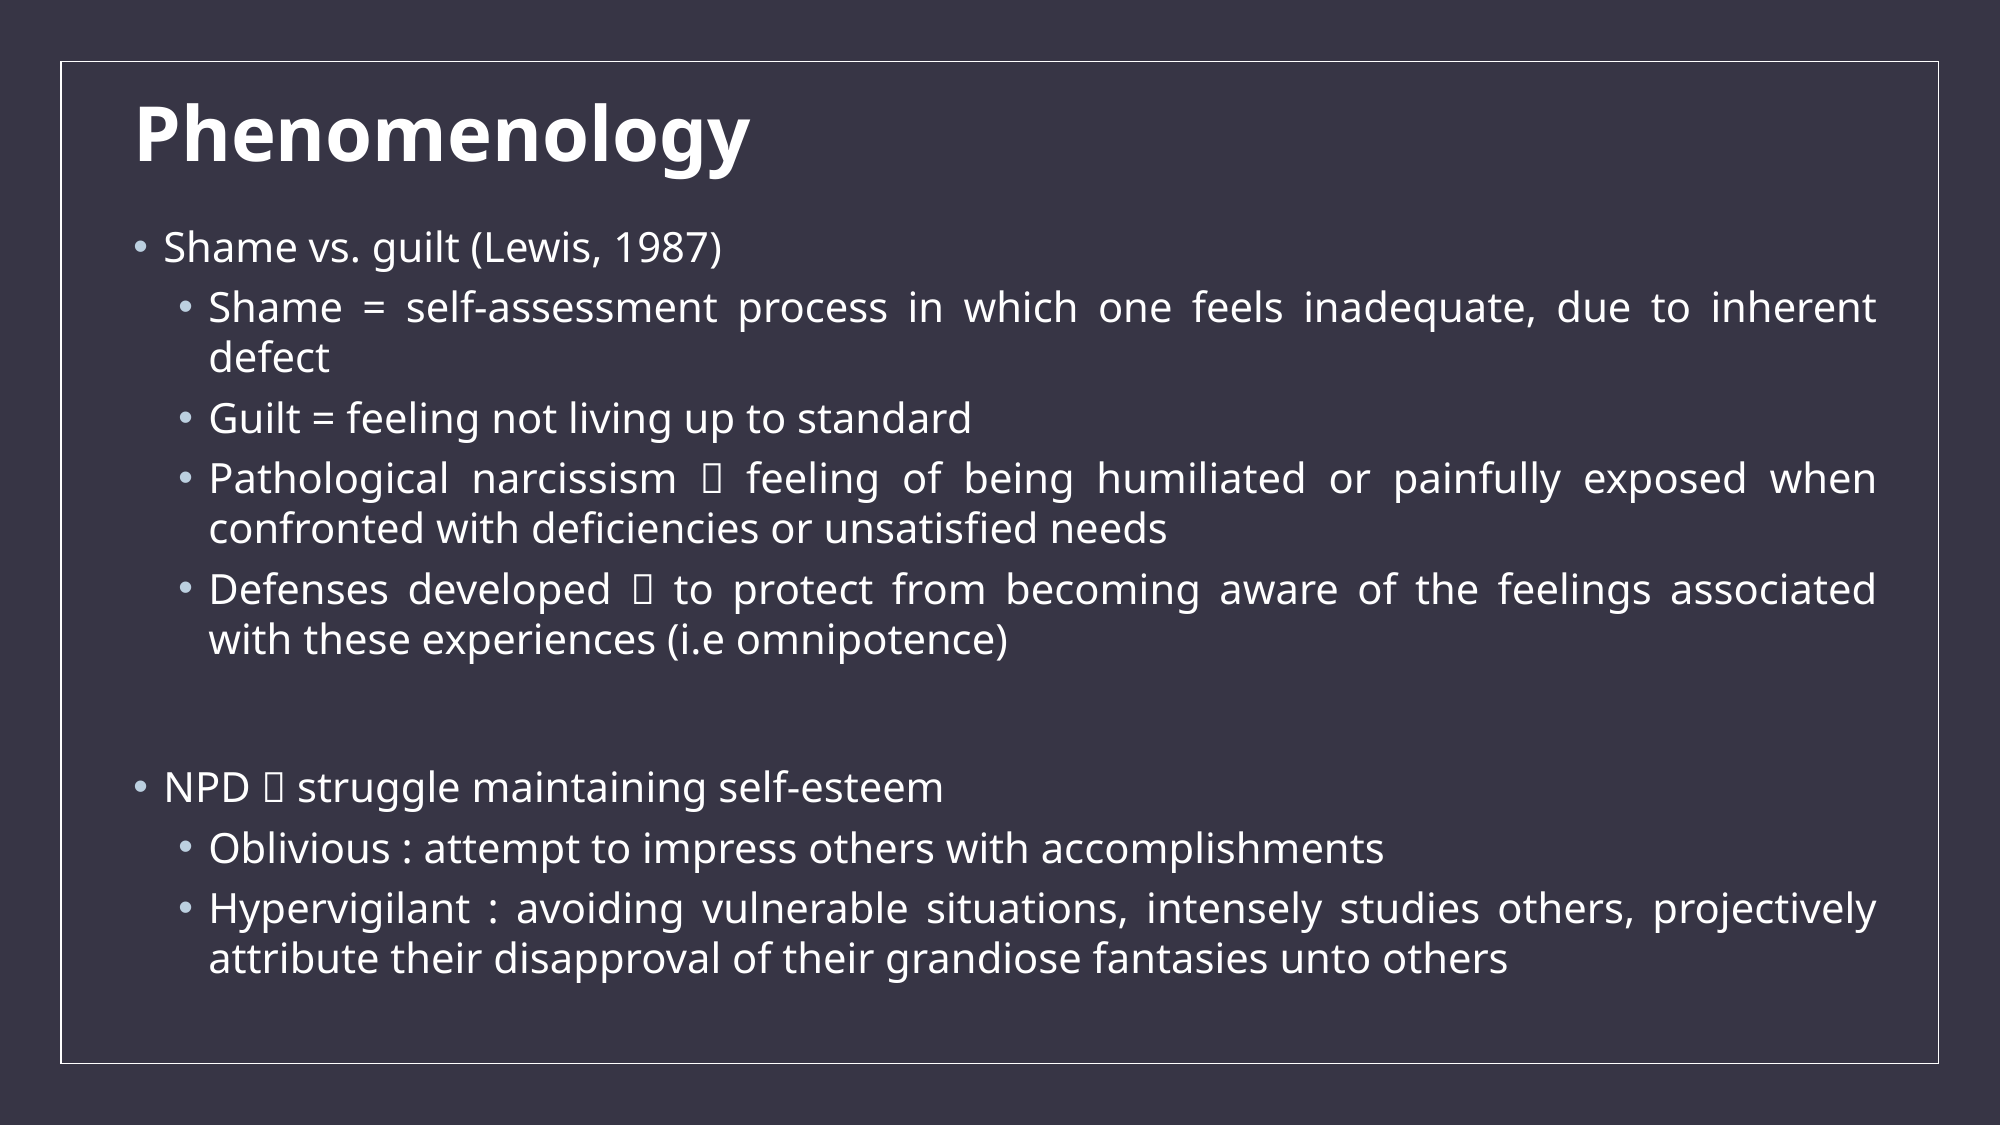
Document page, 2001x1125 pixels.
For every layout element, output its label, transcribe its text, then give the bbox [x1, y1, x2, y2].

title Phenomenology [118, 88, 1769, 186]
list Shame vs. guilt (Lewis, 1987) Shame = self-assessment process in which one feels inadequate, due to inherent defect Guilt = feeling not living up to standard Pathological narcissism  feeling of being humiliated or painfully exposed when confronted with deficiencies or unsatisfied needs Defenses developed  to protect from becoming aware of the feelings associated with these experiences (i.e omnipotence) NPD  struggle maintaining self-esteem Oblivious : attempt to impress others with accomplishments Hypervigilant : avoiding vulnerable situations, intensely studies others, projectively attribute their disapproval of their grandiose fantasies unto others [118, 213, 1893, 1050]
